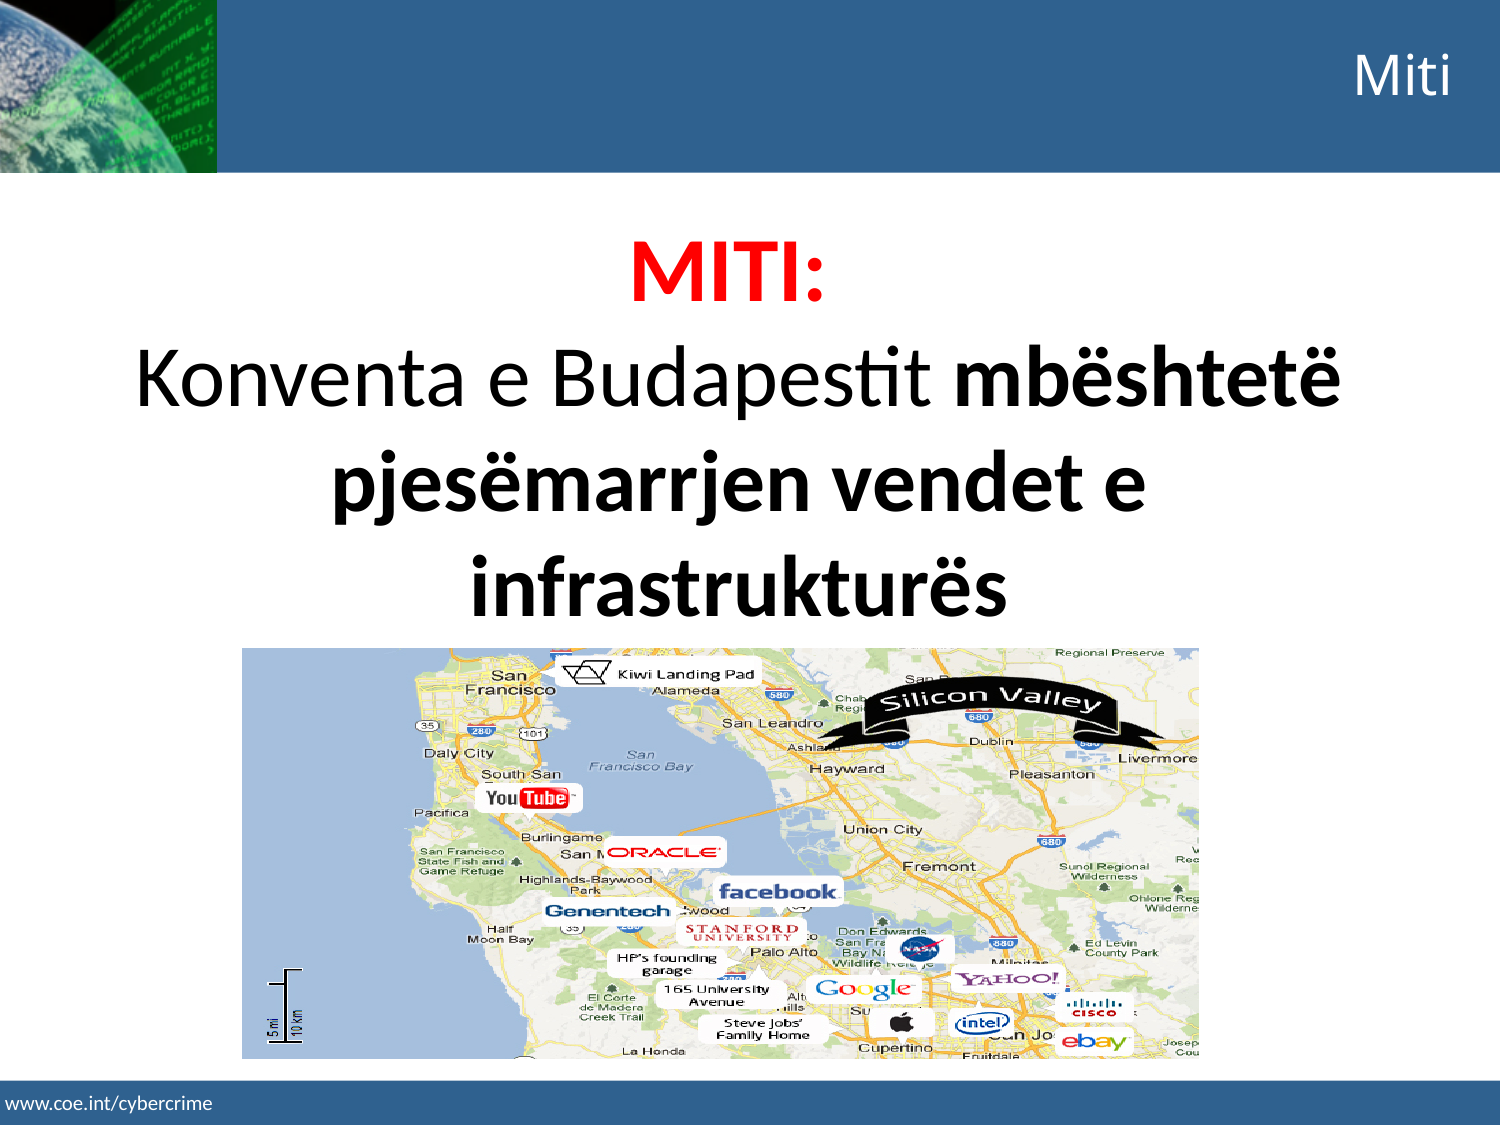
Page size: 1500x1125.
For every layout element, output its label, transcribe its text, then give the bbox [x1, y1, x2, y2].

text_box Miti [230, 31, 1483, 114]
picture [241, 648, 1199, 1059]
picture [0, 0, 217, 173]
text_box MITI: Konventa e Budapestit mbështetë pjesëmarrjen vendet e infrastrukturës [118, 202, 1360, 642]
